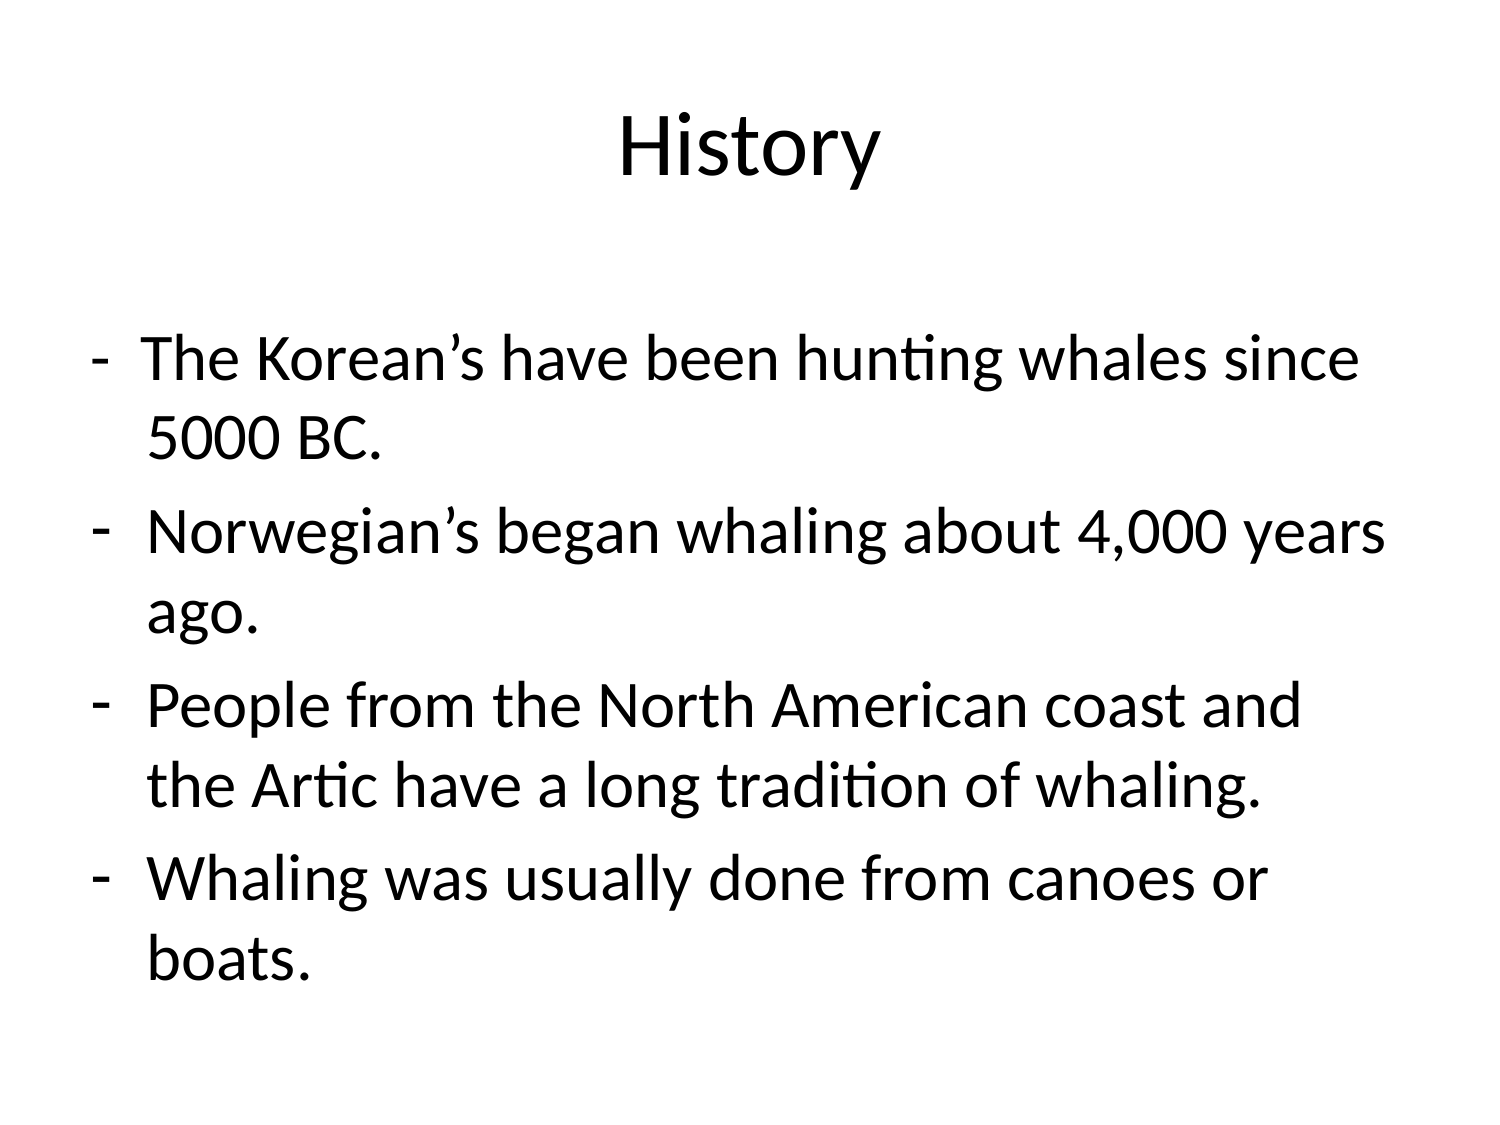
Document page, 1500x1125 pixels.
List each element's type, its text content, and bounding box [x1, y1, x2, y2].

list - The Korean’s have been hunting whales since 5000 BC. Norwegian’s began whaling about 4,000 years ago. People from the North American coast and the Artic have a long tradition of whaling. Whaling was usually done from canoes or boats. [75, 262, 1425, 1005]
title History [75, 45, 1425, 233]
